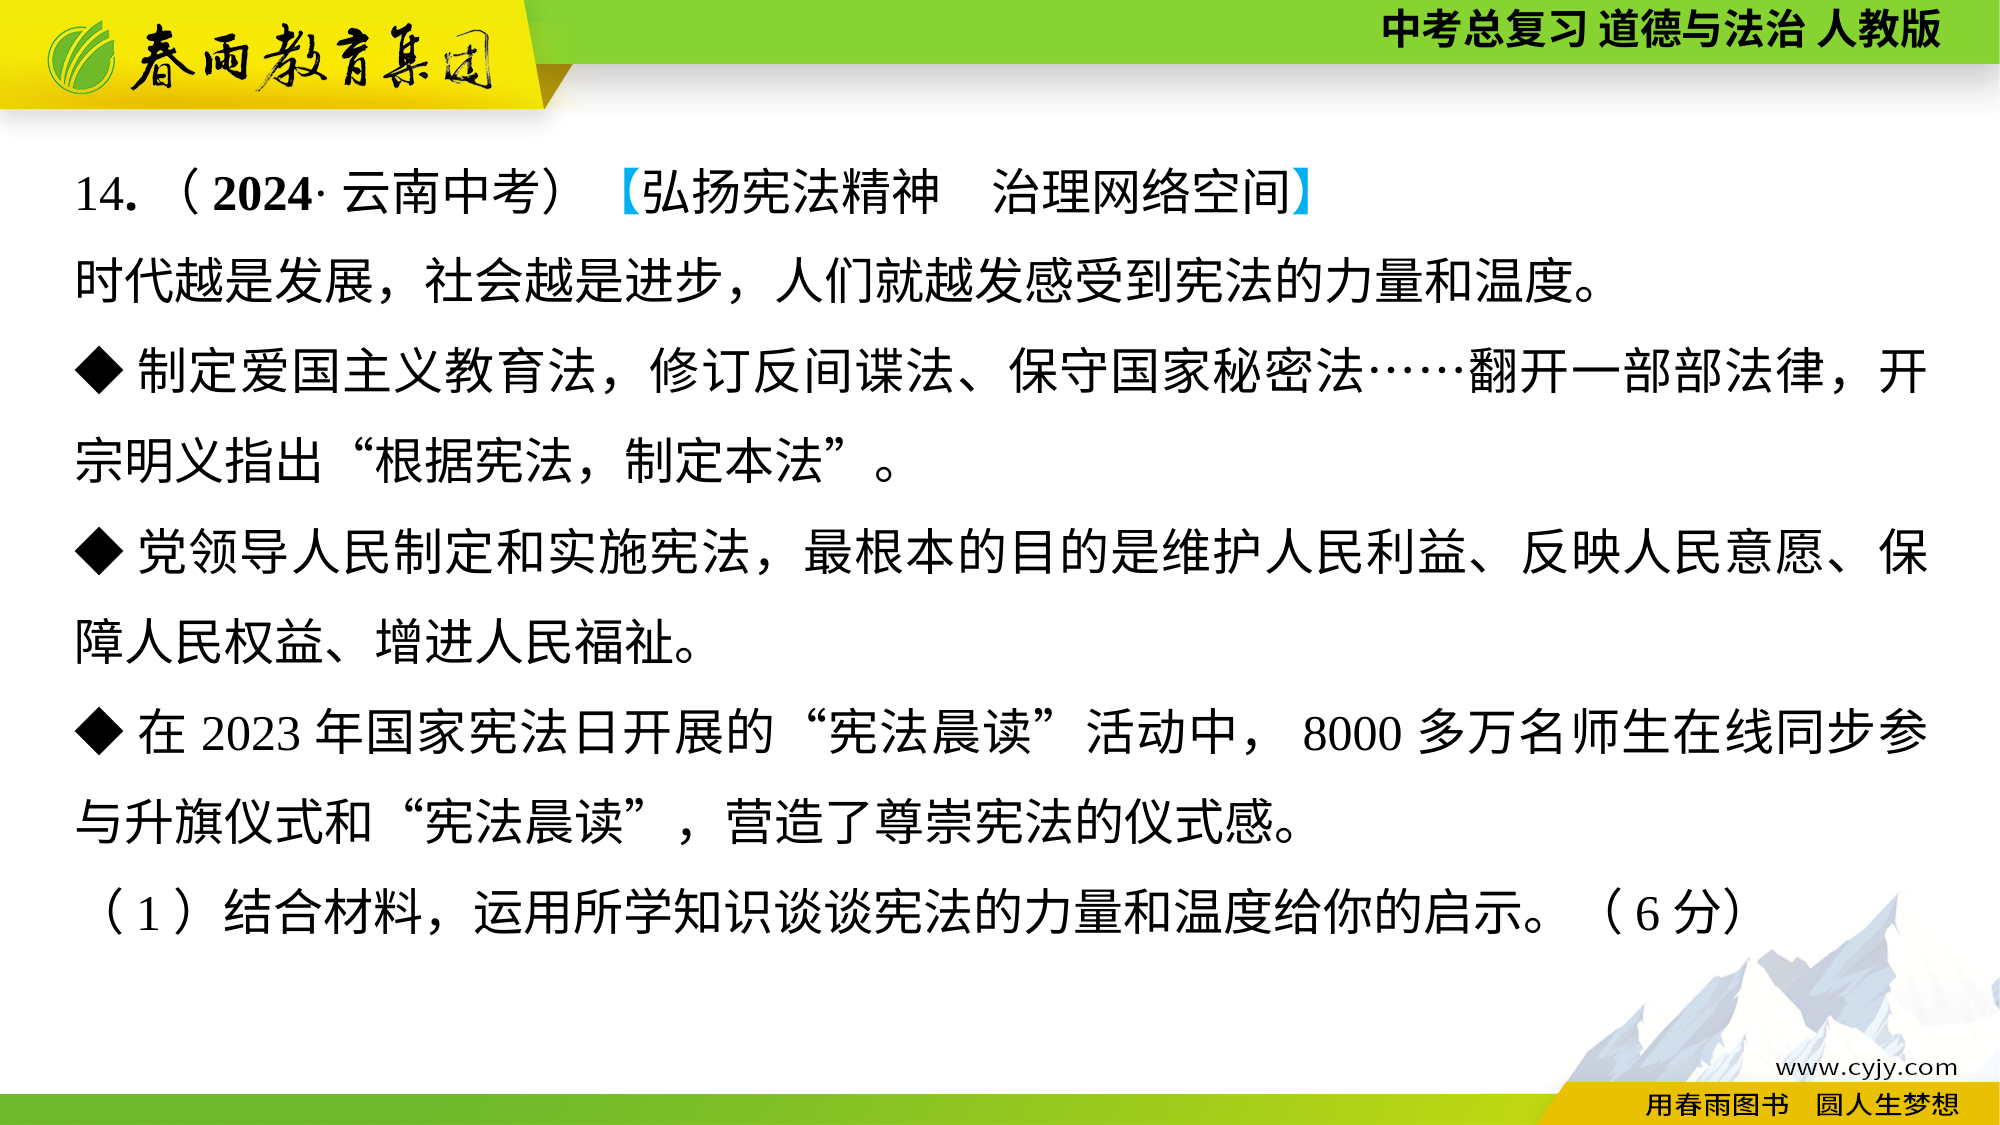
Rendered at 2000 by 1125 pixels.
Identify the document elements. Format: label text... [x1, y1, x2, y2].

list 14.（2024·云南中考）【弘扬宪法精神 治理网络空间】 时代越是发展，社会越是进步，人们就越发感受到宪法的力量和温度。 ◆制定爱国主义教育法，修订反间谍法、保守国家秘密法……翻开一部部法律，开宗明义指出“根据宪法，制定本法”。 ◆党领导人民制定和实施宪法，最根本的目的是维护人民利益、反映人民意愿、保障人民权益、增进人民福祉。 ◆在2023年国家宪法日开展的“宪法晨读”活动中，8000多万名师生在线同步参与升旗仪式和“宪法晨读”，营造了尊崇宪法的仪式感。 （1）结合材料，运用所学知识谈谈宪法的力量和温度给你的启示。（6分） [59, 122, 1944, 944]
picture [0, 0, 2000, 1125]
